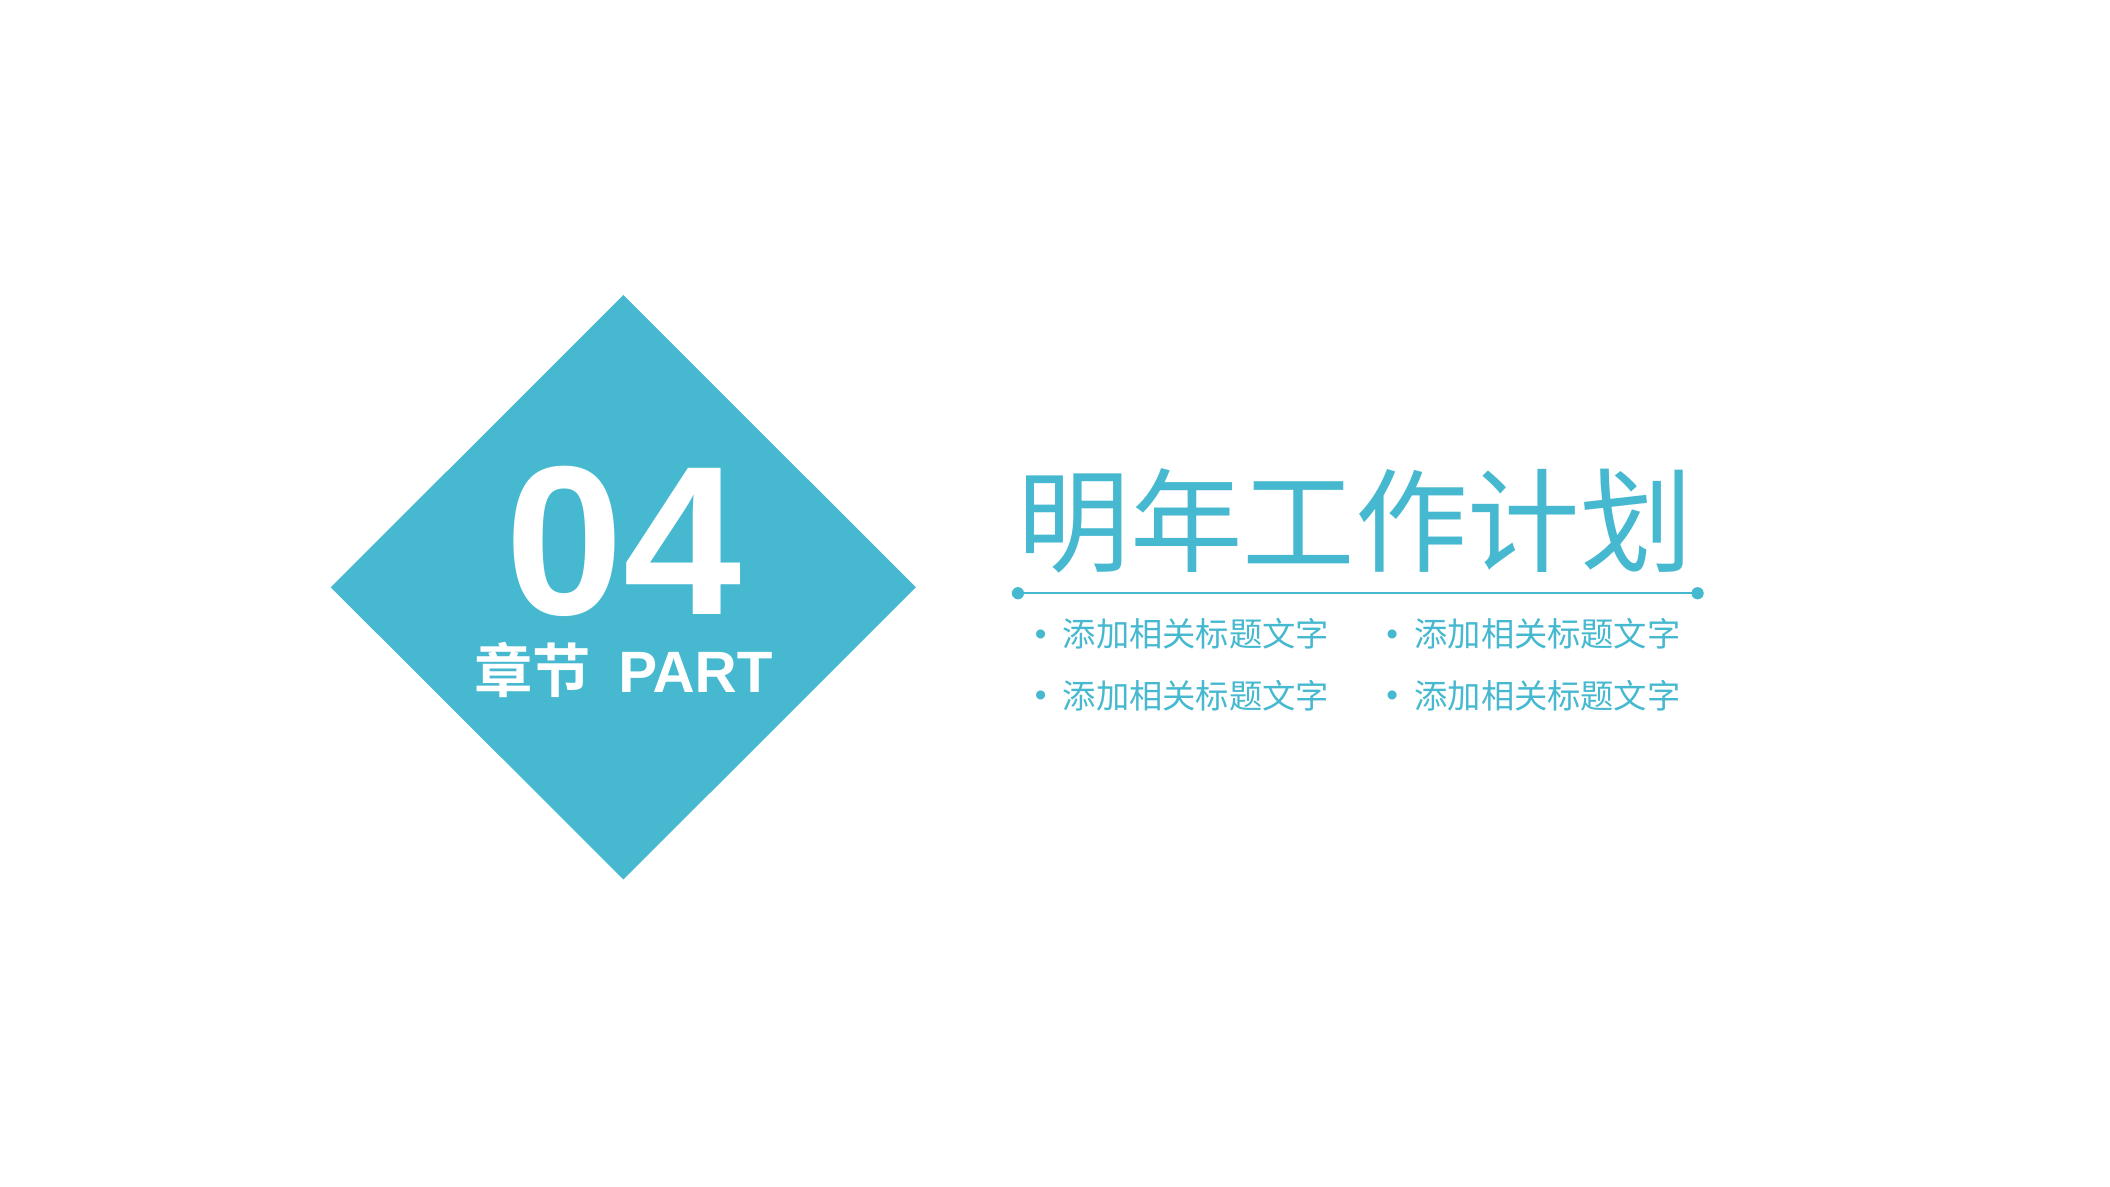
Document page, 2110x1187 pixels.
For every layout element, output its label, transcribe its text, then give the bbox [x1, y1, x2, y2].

text_box [763, 434, 916, 634]
text_box 添加相关标题文字 [1371, 667, 1696, 723]
text_box [448, 705, 799, 880]
text_box 添加相关标题文字 [1019, 667, 1344, 723]
text_box 04 [484, 401, 763, 634]
text_box [330, 434, 484, 634]
text_box [517, 294, 730, 401]
text_box 章节 PART [339, 634, 908, 705]
text_box 明年工作计划 [1017, 450, 1751, 586]
text_box 添加相关标题文字 [1019, 606, 1344, 661]
text_box 添加相关标题文字 [1371, 606, 1696, 661]
